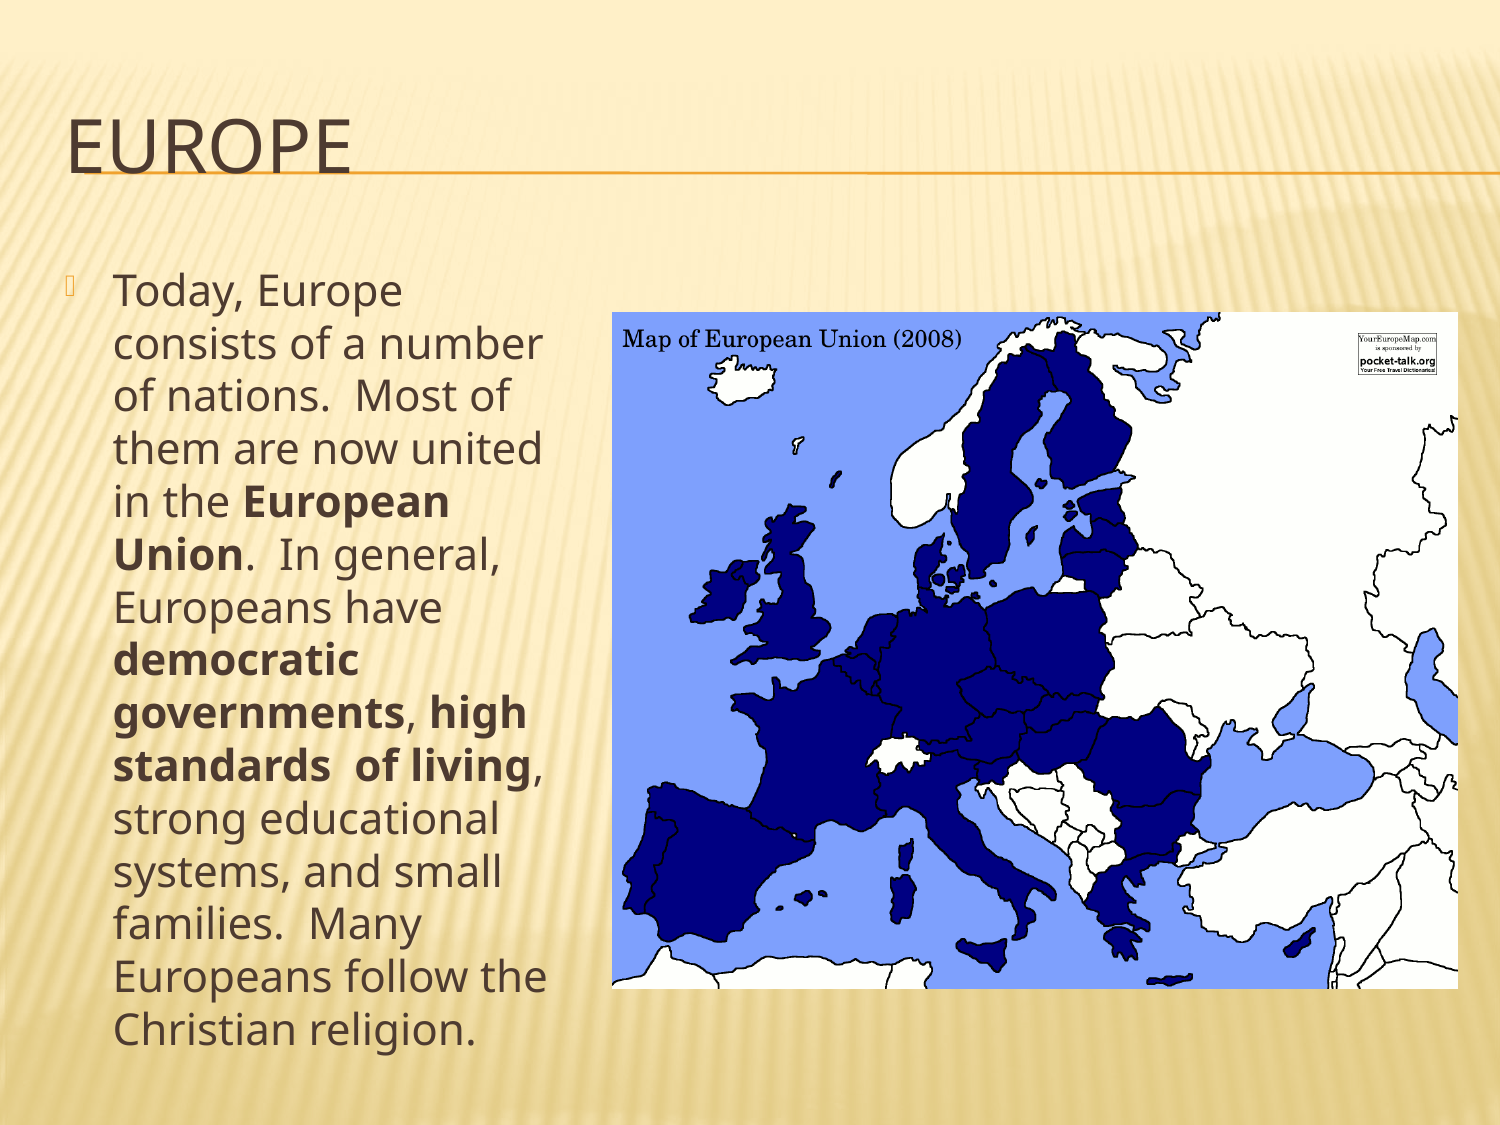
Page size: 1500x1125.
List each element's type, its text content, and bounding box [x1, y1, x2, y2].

title Europe [50, 75, 1475, 213]
picture [612, 312, 1459, 990]
list Today, Europe consists of a number of nations. Most of them are now united in the European Union. In general, Europeans have democratic governments, high standards of living, strong educational systems, and small families. Many Europeans follow the Christian religion. [50, 254, 588, 1075]
